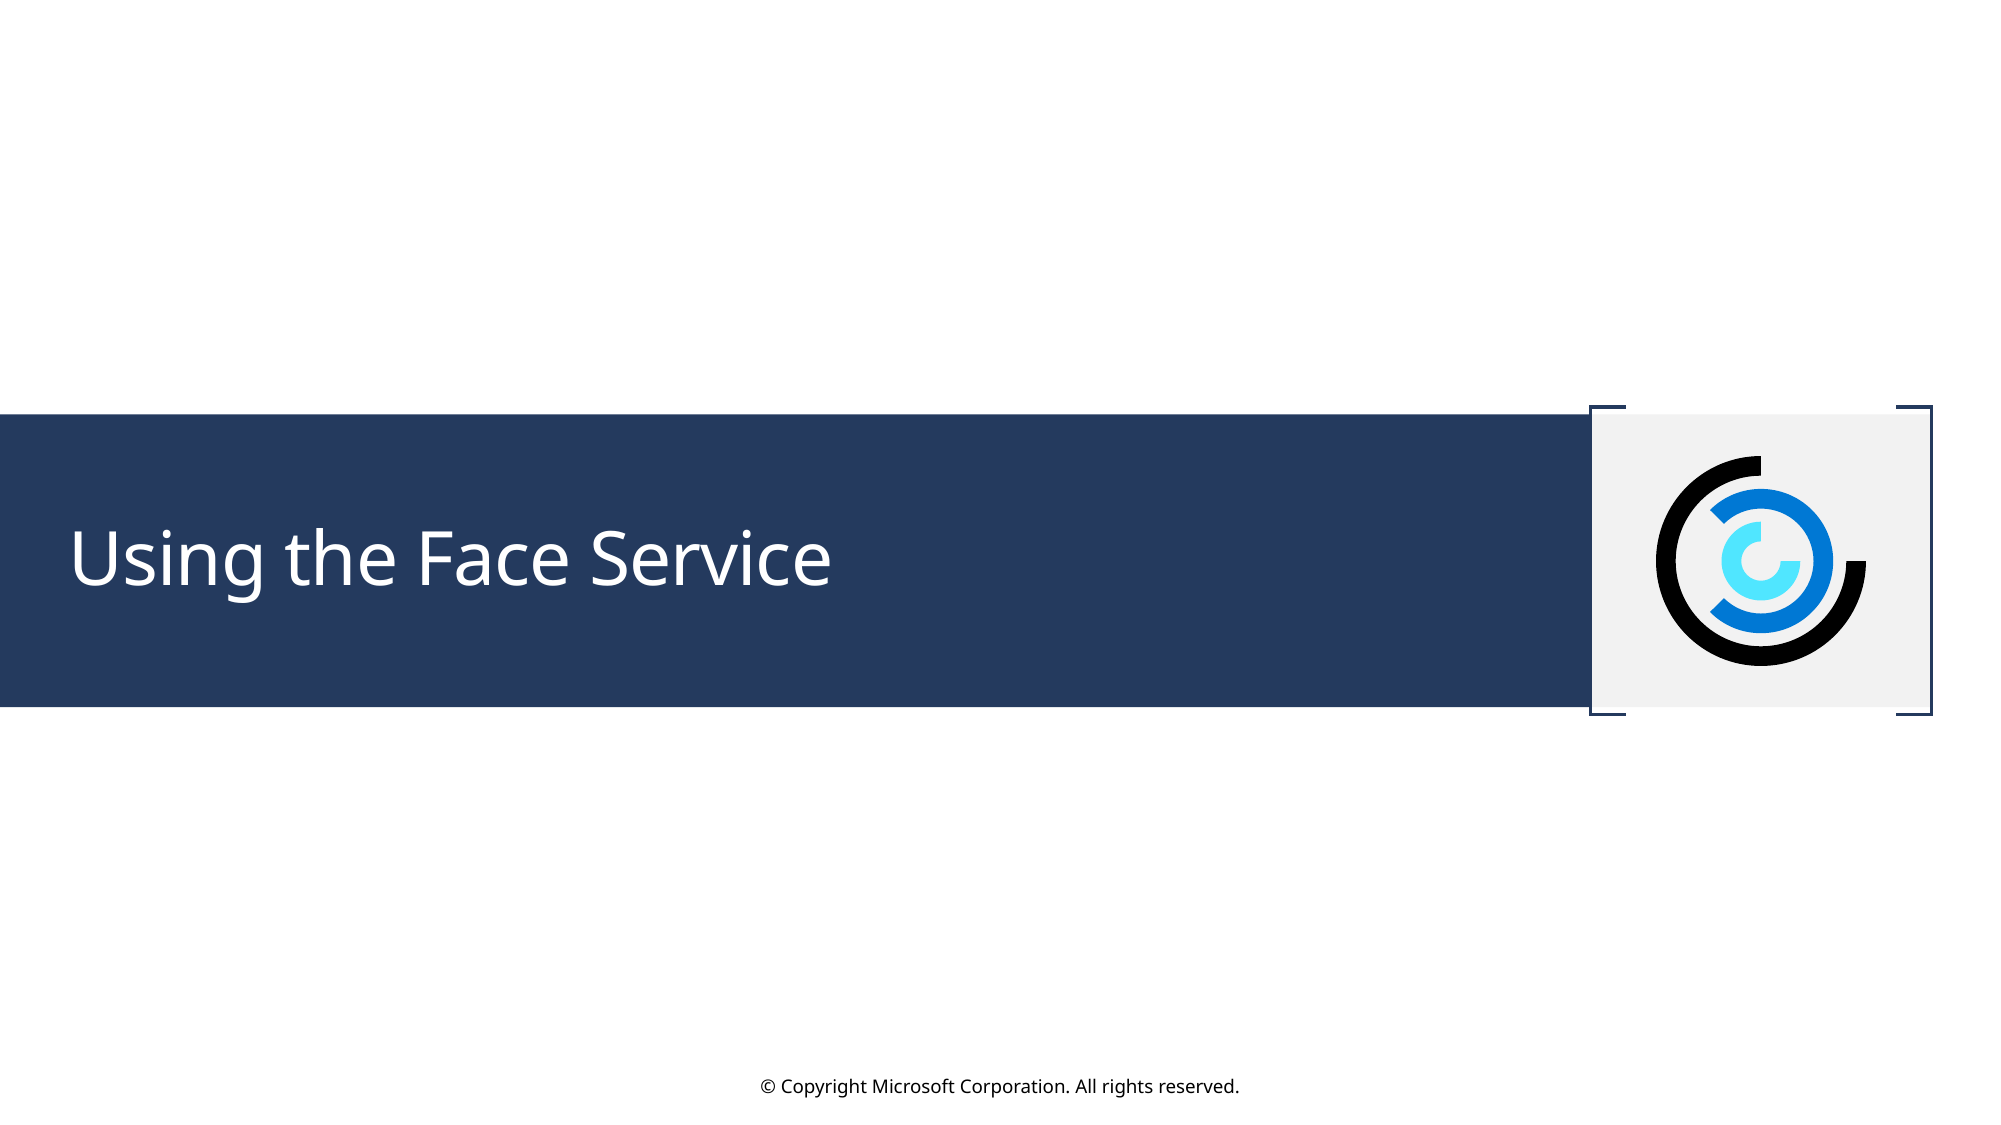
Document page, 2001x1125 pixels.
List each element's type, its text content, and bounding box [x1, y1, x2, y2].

title Using the Face Service [68, 414, 1577, 708]
picture [1655, 455, 1867, 667]
